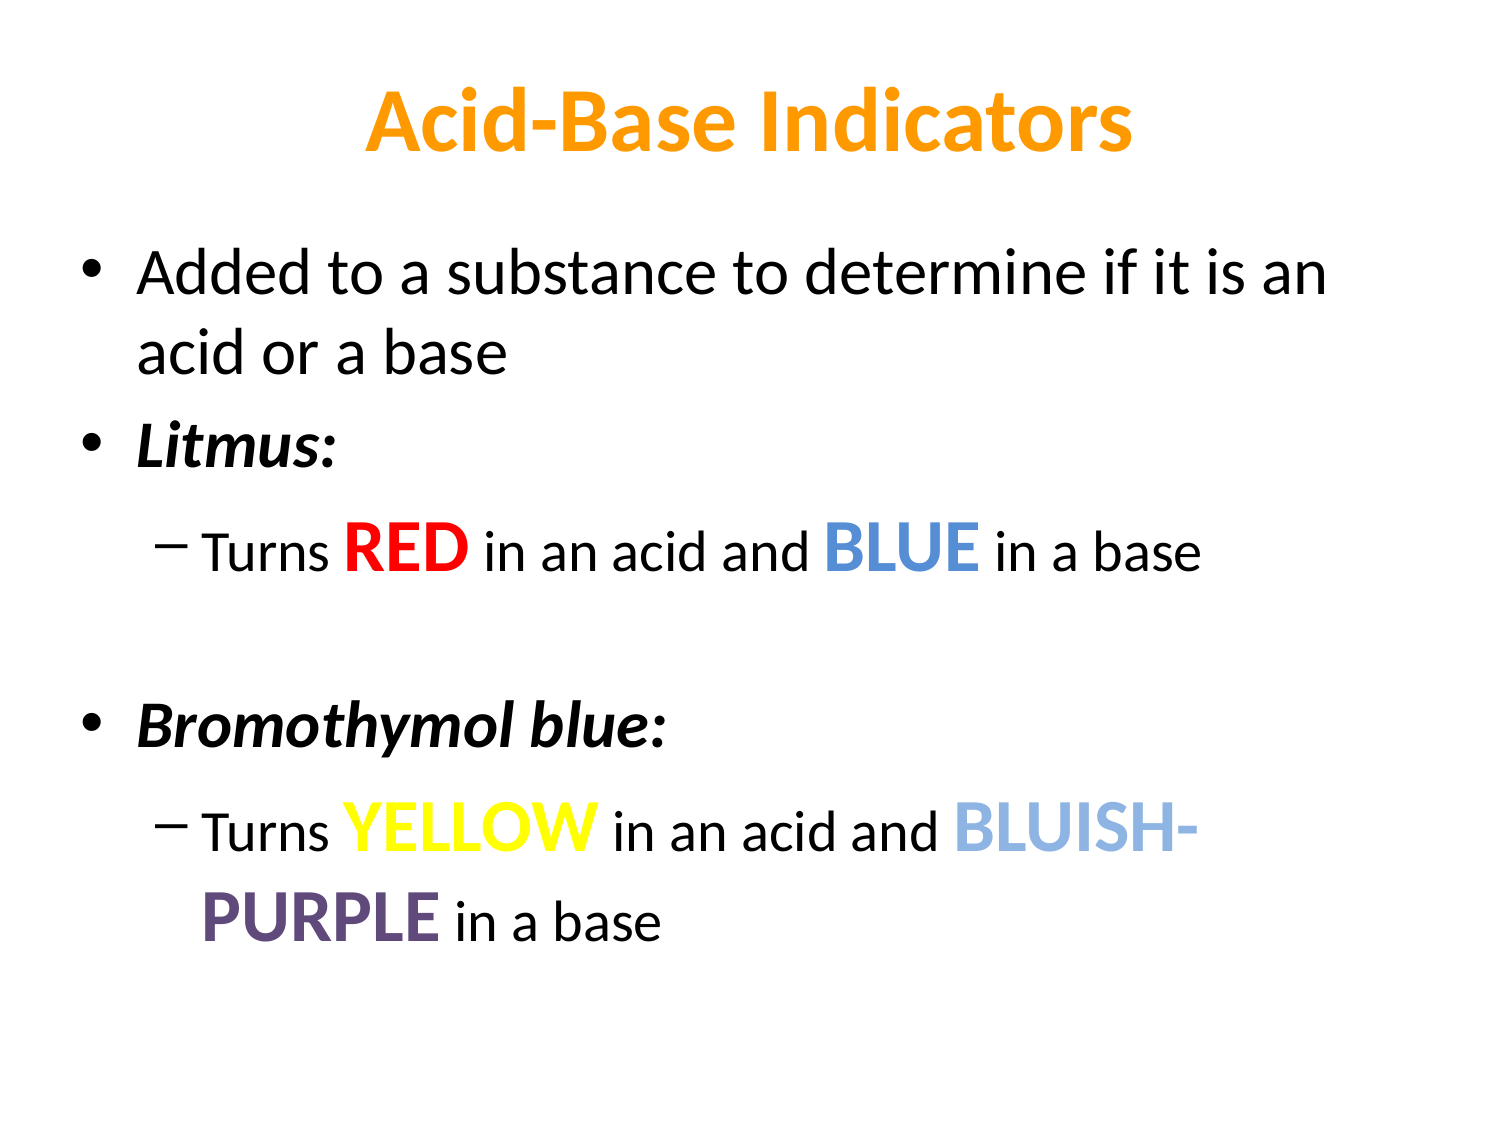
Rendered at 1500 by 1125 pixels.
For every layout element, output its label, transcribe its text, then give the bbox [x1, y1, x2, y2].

list Added to a substance to determine if it is an acid or a base Litmus: Turns RED in an acid and BLUE in a base Bromothymol blue: Turns YELLOW in an acid and BLUISH-PURPLE in a base [64, 219, 1415, 1047]
title Acid-Base Indicators [75, 45, 1425, 185]
